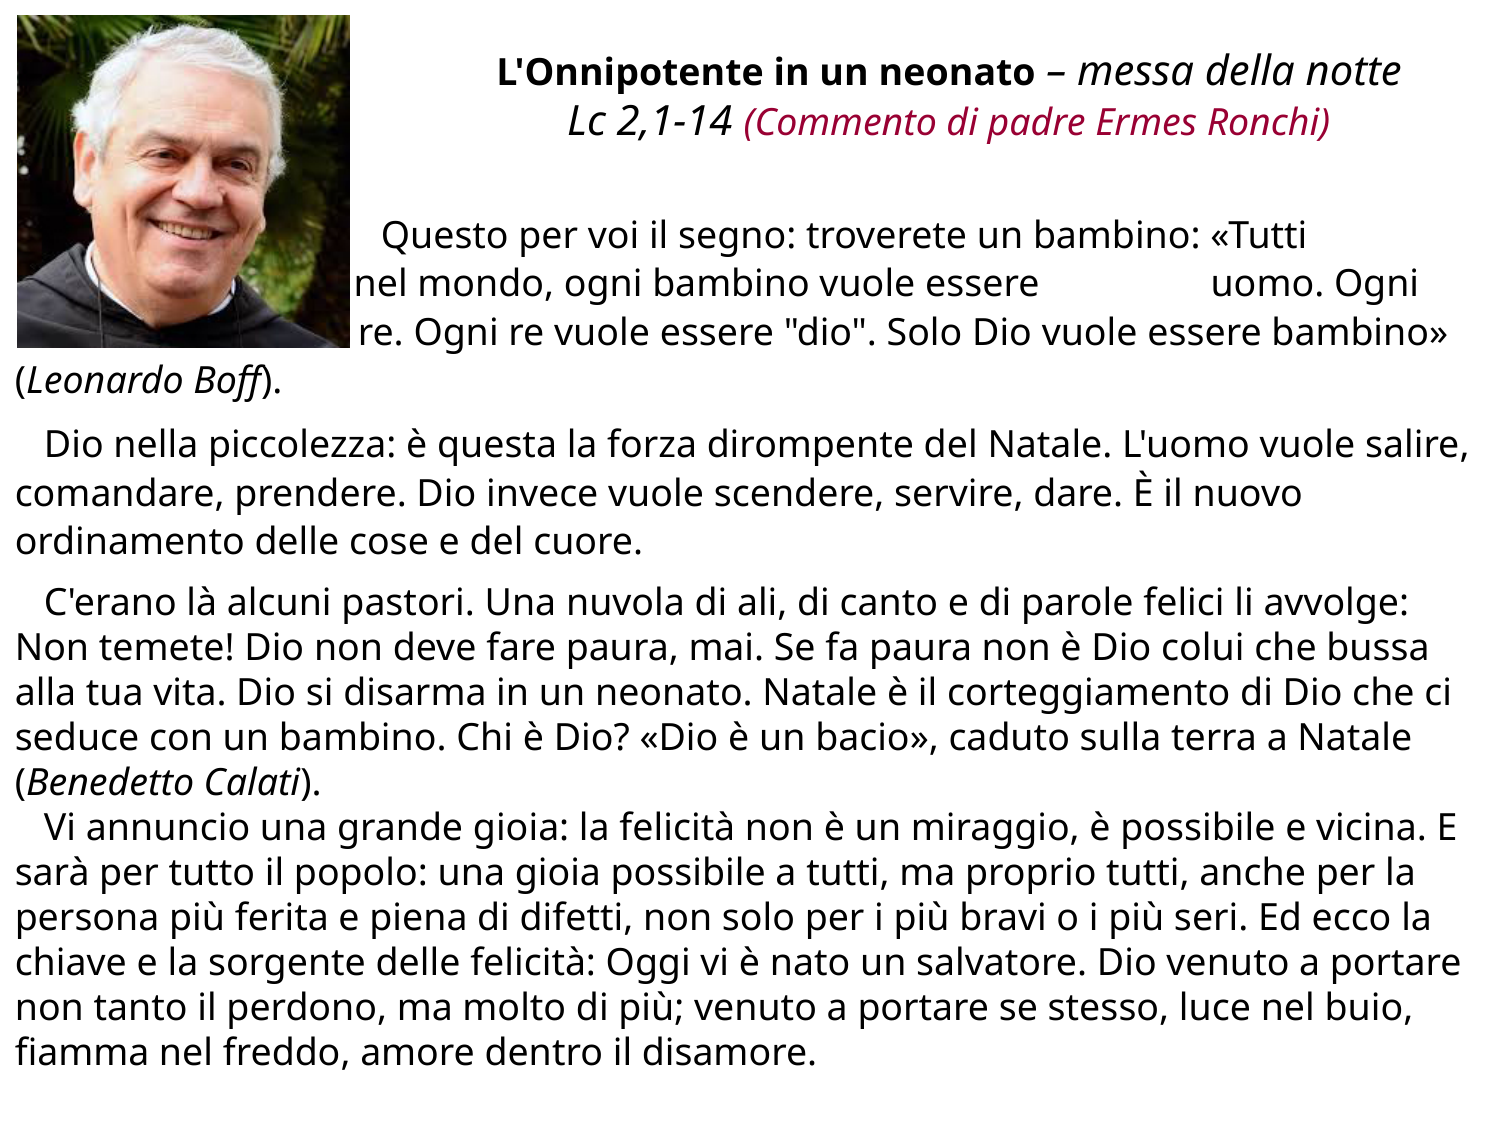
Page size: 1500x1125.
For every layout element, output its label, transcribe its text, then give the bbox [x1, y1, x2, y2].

text_box Questo per voi il segno: troverete un bambino: «Tutti vogliono crescere nel mondo, ogni bambino vuole essere uomo. Ogni uomo vuole essere re. Ogni re vuole essere "dio". Solo Dio vuole essere bambino» (Leonardo Boff). Dio nella piccolezza: è questa la forza dirompente del Natale. L'uomo vuole salire, comandare, prendere. Dio invece vuole scendere, servire, dare. È il nuovo ordinamento delle cose e del cuore. C'erano là alcuni pastori. Una nuvola di ali, di canto e di parole felici li avvolge: Non temete! Dio non deve fare paura, mai. Se fa paura non è Dio colui che bussa alla tua vita. Dio si disarma in un neonato. Natale è il corteggiamento di Dio che ci seduce con un bambino. Chi è Dio? «Dio è un bacio», caduto sulla terra a Natale (Benedetto Calati). Vi annuncio una grande gioia: la felicità non è un miraggio, è possibile e vicina. E sarà per tutto il popolo: una gioia possibile a tutti, ma proprio tutti, anche per la persona più ferita e piena di difetti, non solo per i più bravi o i più seri. Ed ecco la chiave e la sorgente delle felicità: Oggi vi è nato un salvatore. Dio venuto a portare non tanto il perdono, ma molto di più; venuto a portare se stesso, luce nel buio, fiamma nel freddo, amore dentro il disamore. [0, 801, 1500, 1081]
text_box L'Onnipotente in un neonato – messa della notte Lc 2,1-14 (Commento di padre Ermes Ronchi) [350, 36, 1500, 197]
picture [17, 15, 350, 348]
text_box Questo per voi il segno: troverete un bambino: «Tutti vogliono crescere nel mondo, ogni bambino vuole essere uomo. Ogni uomo vuole essere re. Ogni re vuole essere "dio". Solo Dio vuole essere bambino» (Leonardo Boff). Dio nella piccolezza: è questa la forza dirompente del Natale. L'uomo vuole salire, comandare, prendere. Dio invece vuole scendere, servire, dare. È il nuovo ordinamento delle cose e del cuore. C'erano là alcuni pastori. Una nuvola di ali, di canto e di parole felici li avvolge: Non temete! Dio non deve fare paura, mai. Se fa paura non è Dio colui che bussa alla tua vita. Dio si disarma in un neonato. Natale è il corteggiamento di Dio che ci seduce con un bambino. Chi è Dio? «Dio è un bacio», caduto sulla terra a Natale (Benedetto Calati). Vi annuncio una grande gioia: la felicità non è un miraggio, è possibile e vicina. E sarà per tutto il popolo: una gioia possibile a tutti, ma proprio tutti, anche per la persona più ferita e piena di difetti, non solo per i più bravi o i più seri. Ed ecco la chiave e la sorgente delle felicità: Oggi vi è nato un salvatore. Dio venuto a portare non tanto il perdono, ma molto di più; venuto a portare se stesso, luce nel buio, fiamma nel freddo, amore dentro il disamore. [0, 200, 1500, 799]
